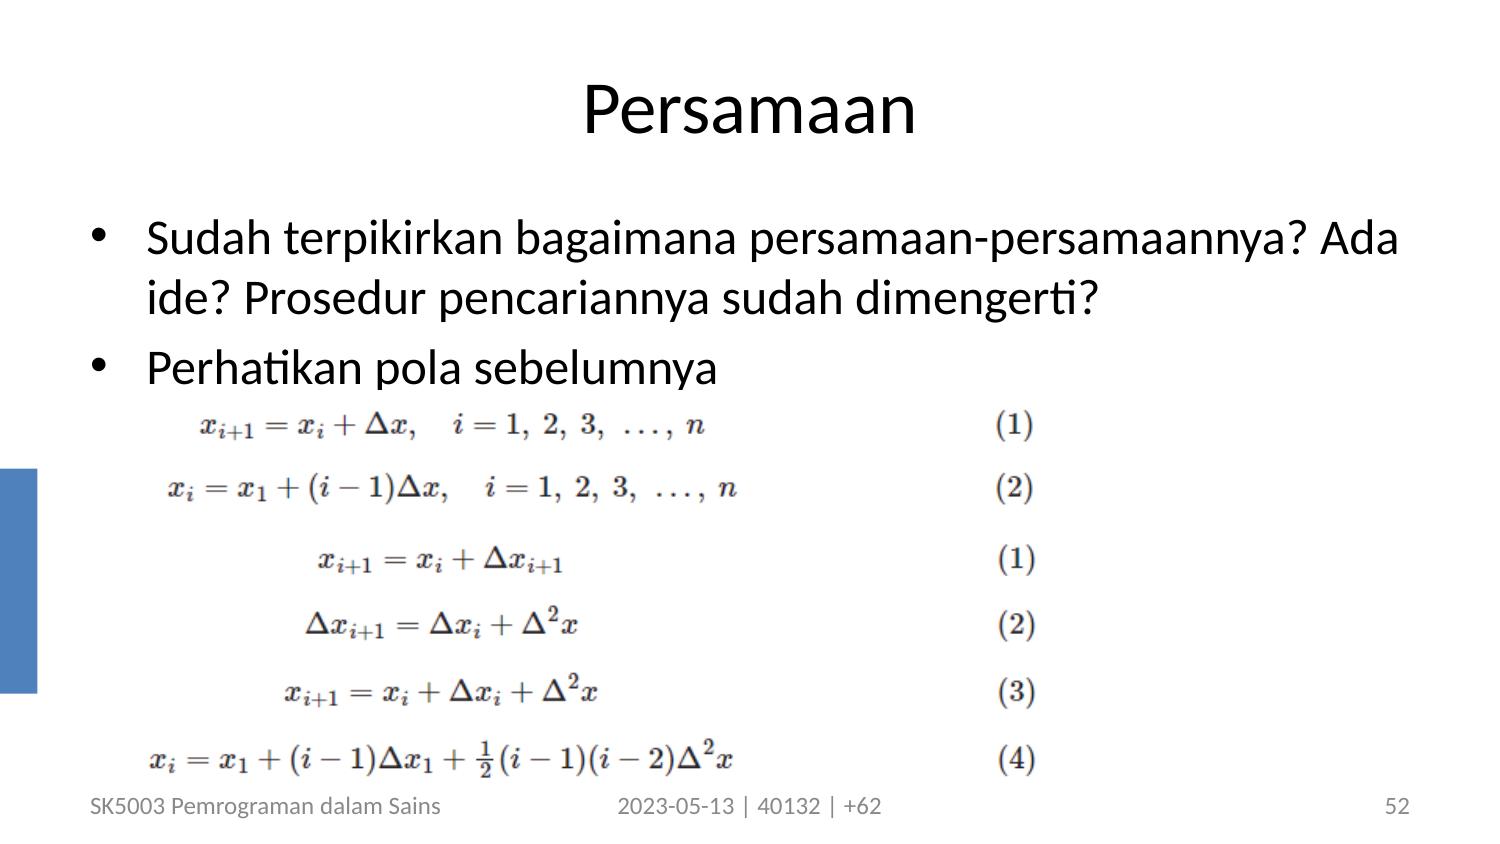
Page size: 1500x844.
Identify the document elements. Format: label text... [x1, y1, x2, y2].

footer 2023-05-13 | 40132 | +62 [512, 799, 988, 827]
list Sudah terpikirkan bagaimana persamaan-persamaannya? Ada ide? Prosedur pencariannya sudah dimengerti? Perhatikan pola sebelumnya [74, 196, 1426, 754]
slide_number SK5003 Pemrograman dalam Sains [75, 782, 463, 827]
picture [129, 525, 1054, 792]
picture [144, 390, 1047, 523]
title Persamaan [74, 33, 1426, 175]
slide_number 52 [1074, 782, 1425, 827]
